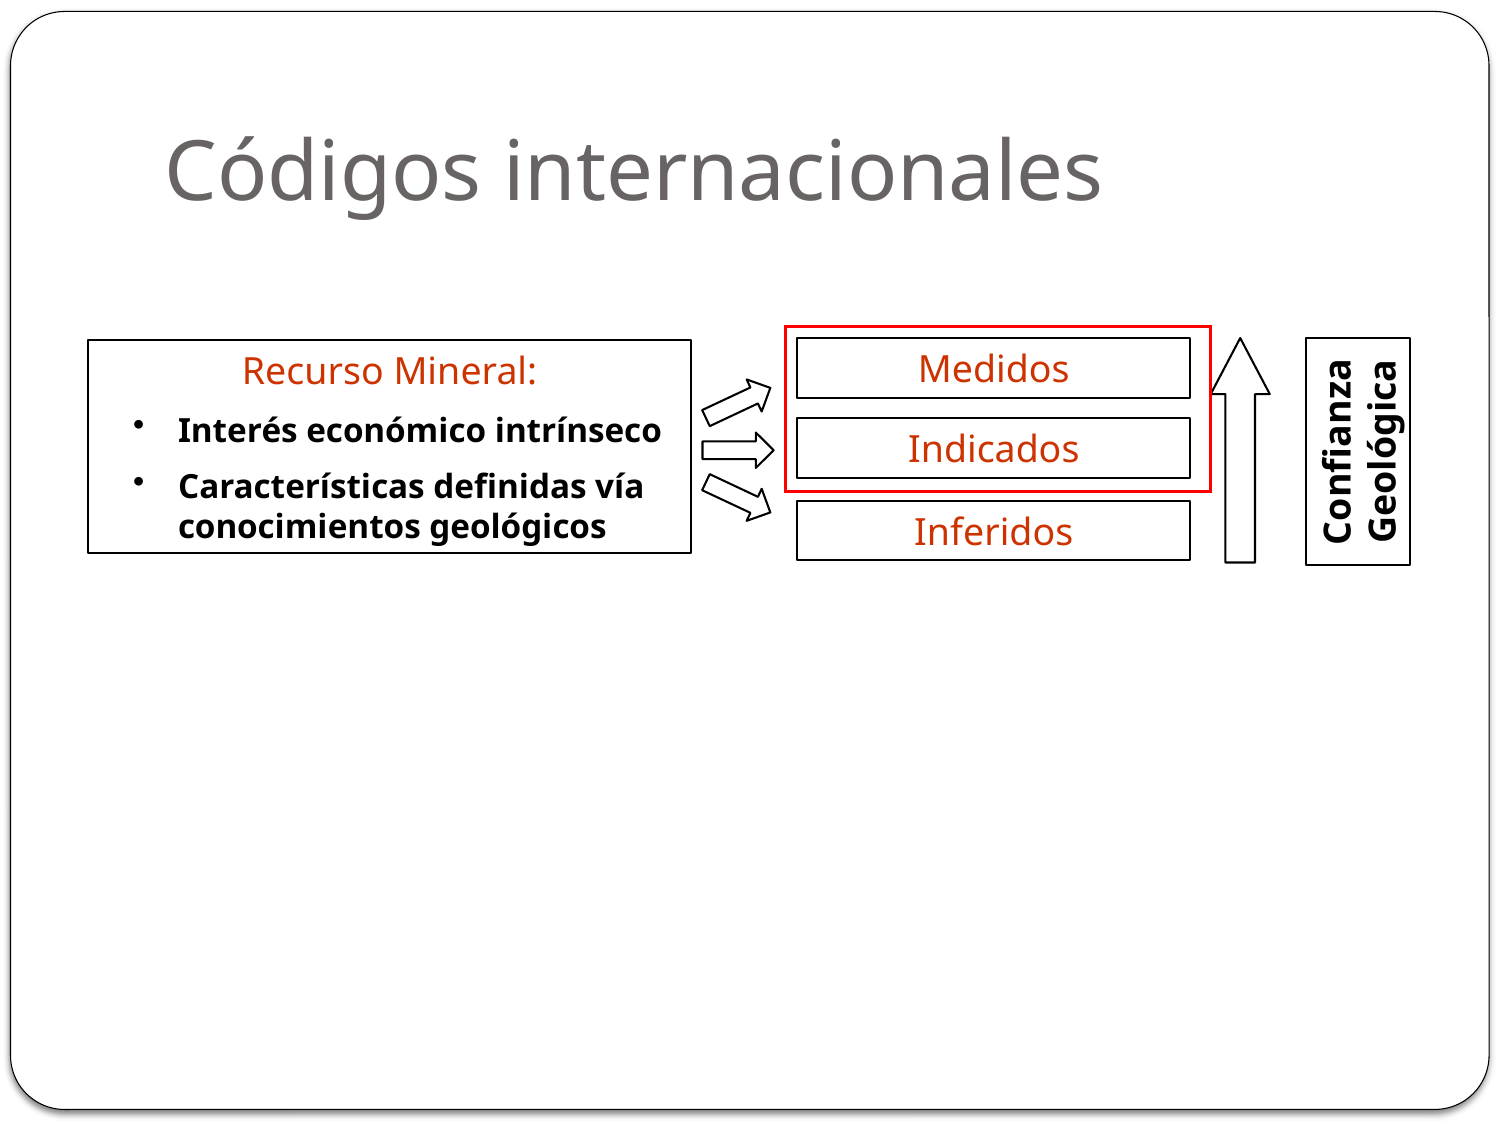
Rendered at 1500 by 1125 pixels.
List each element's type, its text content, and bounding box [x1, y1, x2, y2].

text_box [701, 431, 775, 469]
title Códigos internacionales [150, 45, 1425, 233]
text_box Confianza Geológica [1305, 337, 1411, 566]
text_box [701, 473, 772, 522]
text_box [1211, 336, 1271, 564]
text_box [701, 378, 772, 428]
text_box [785, 326, 1211, 492]
text_box Inferidos [796, 500, 1191, 561]
text_box Recurso Mineral: Interés económico intrínseco Características definidas vía conocimientos geológicos [87, 339, 692, 554]
